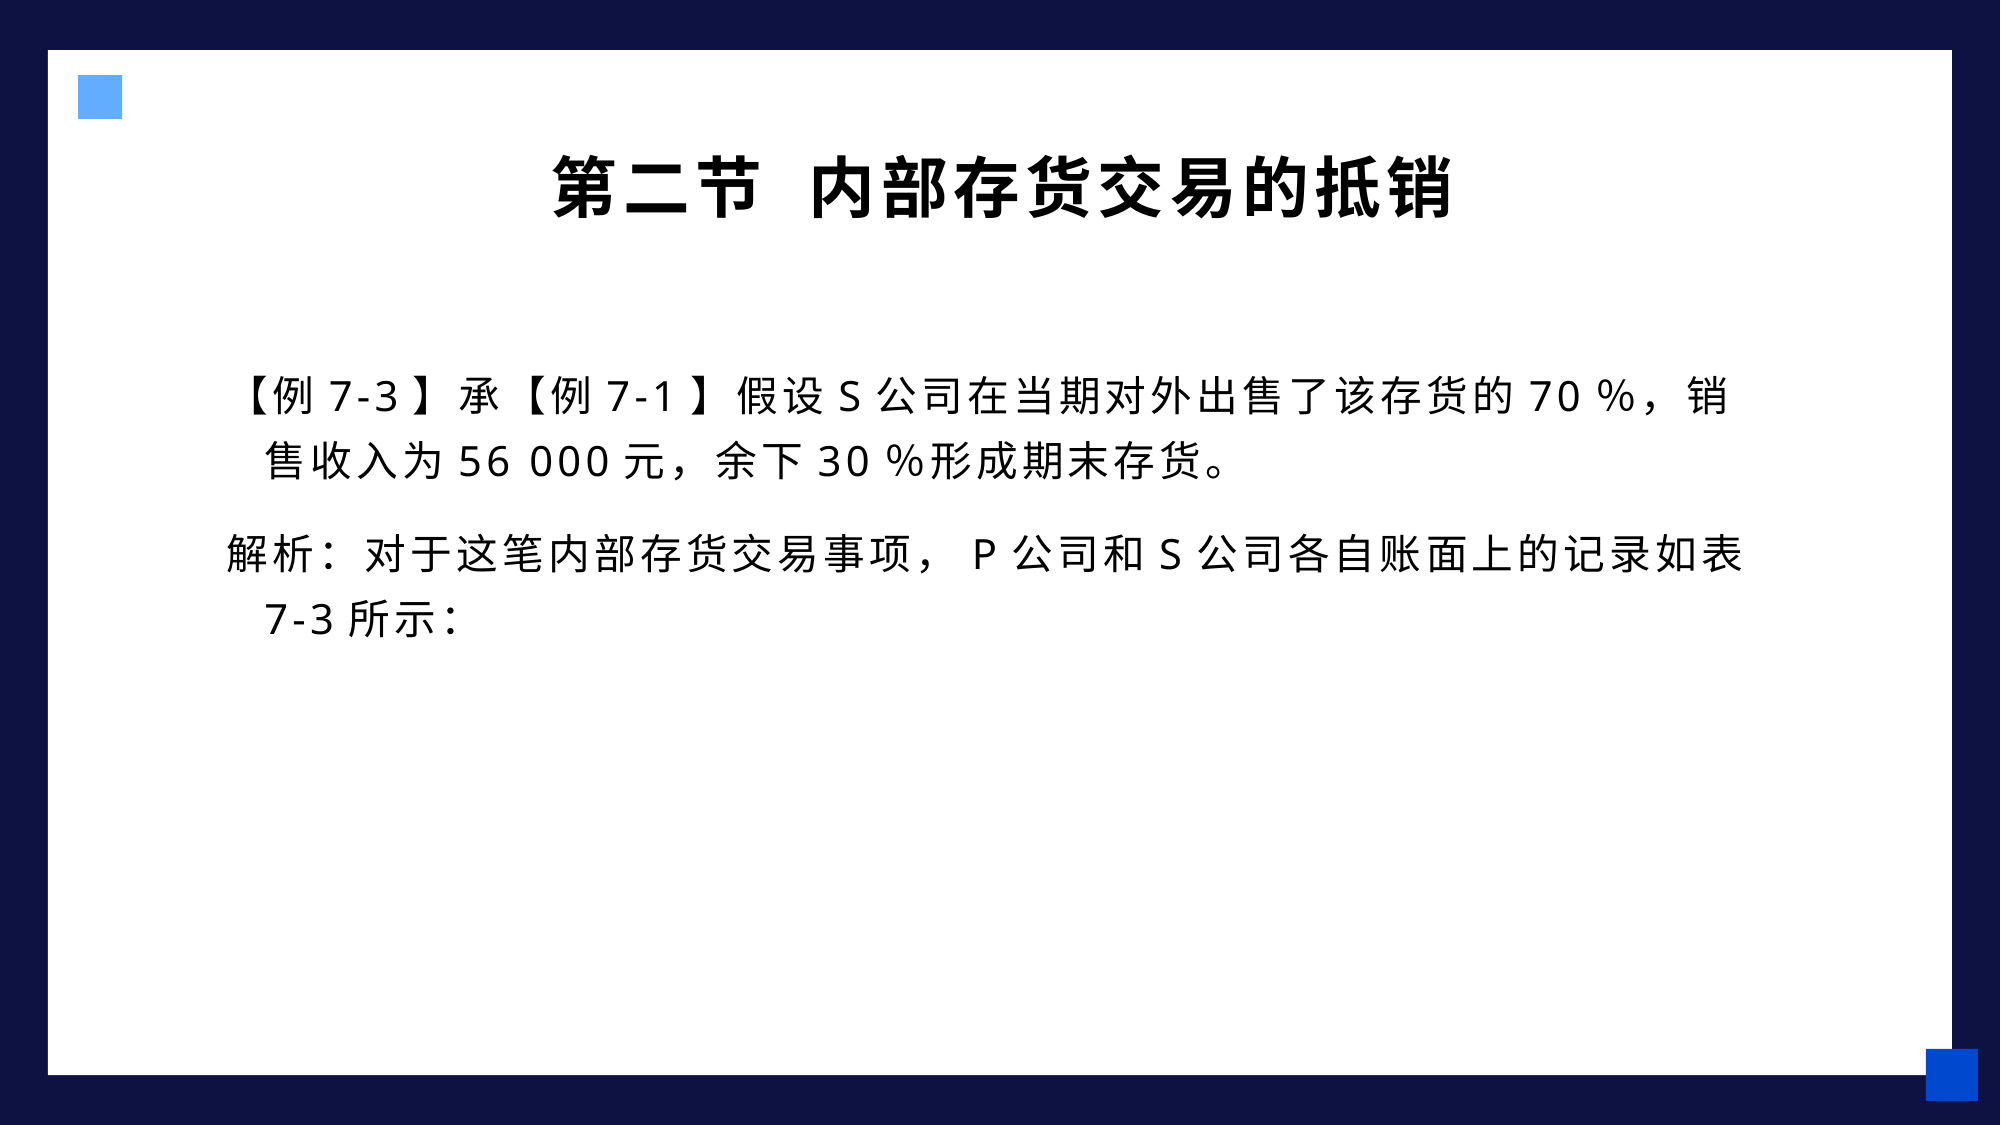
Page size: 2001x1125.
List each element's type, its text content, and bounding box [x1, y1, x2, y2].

text_box 第二节 内部存货交易的抵销 [376, 75, 1625, 200]
list 【例7-3】承【例7-1】假设S公司在当期对外出售了该存货的70％，销售收入为56 000元，余下30％形成期末存货。 解析：对于这笔内部存货交易事项，P公司和S公司各自账面上的记录如表7-3所示： [210, 354, 1790, 921]
